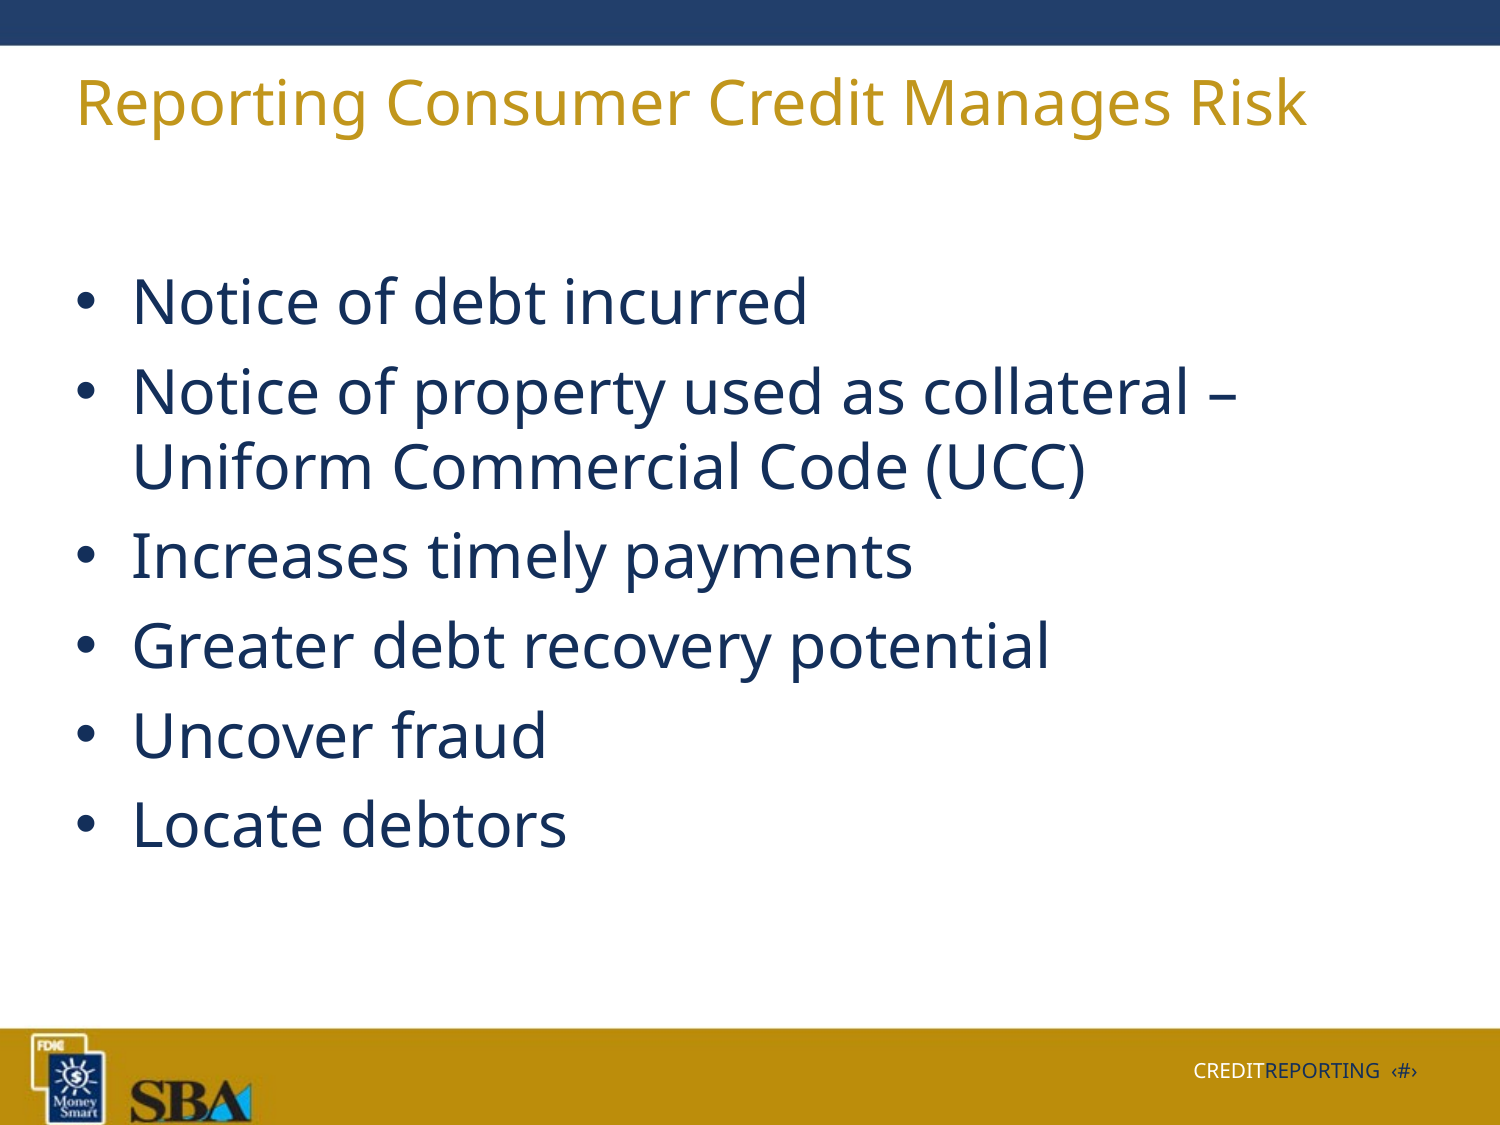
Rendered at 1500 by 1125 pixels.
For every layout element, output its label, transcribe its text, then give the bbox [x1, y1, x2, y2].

picture [0, 0, 1500, 1125]
title Reporting Consumer Credit Manages Risk [74, 61, 1426, 163]
list Notice of debt incurred Notice of property used as collateral – Uniform Commercial Code (UCC) Increases timely payments Greater debt recovery potential Uncover fraud Locate debtors [74, 261, 1426, 863]
